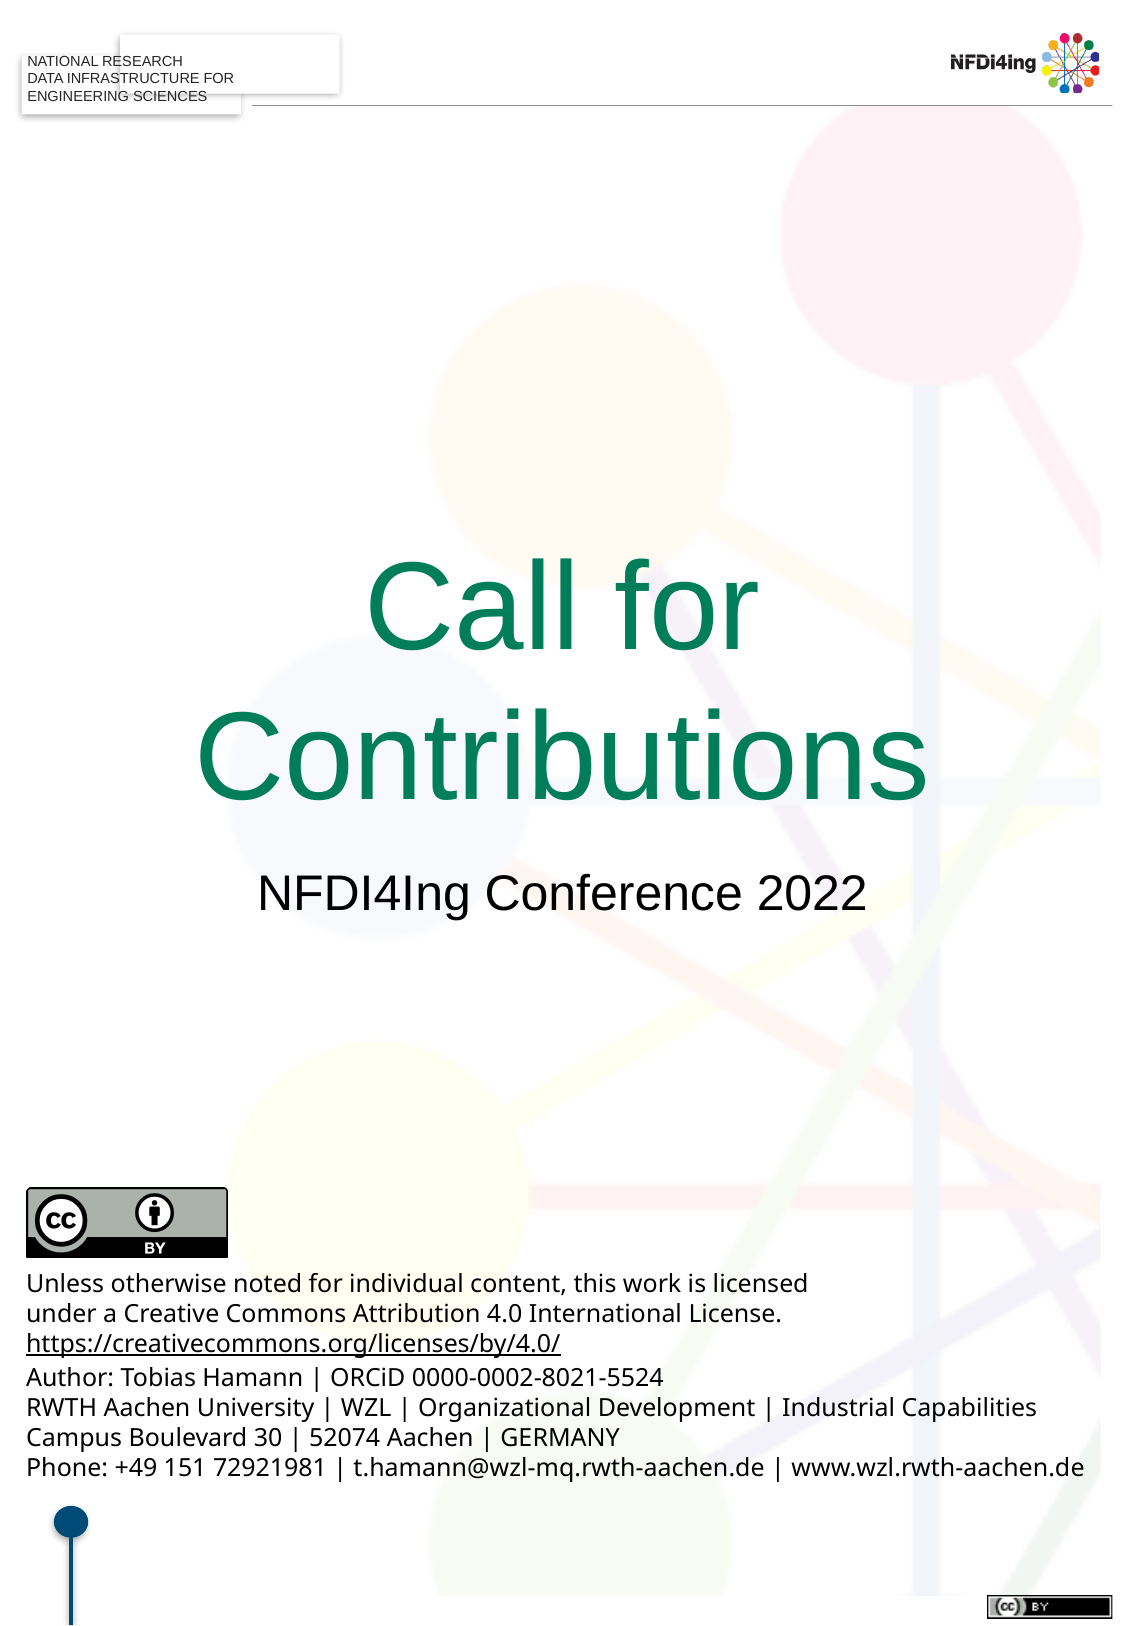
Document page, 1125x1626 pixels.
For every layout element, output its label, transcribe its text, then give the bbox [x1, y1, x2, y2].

subtitle NFDI4Ing Conference 2022 [140, 853, 985, 1246]
title Call for Contributions [140, 265, 985, 832]
picture [158, 1482, 1113, 1619]
text_box Unless otherwise noted for individual content, this work is licensed under a Creative Commons Attribution 4.0 International License. https://creativecommons.org/licenses/by/4.0/ Author: Tobias Hamann | ORCiD 0000-0002-8021-5524 RWTH Aachen University | WZL | Organizational Development | Industrial Capabilities Campus Boulevard 30 | 52074 Aachen | GERMANY Phone: +49 151 72921981 | t.hamann@wzl-mq.rwth-aachen.de | www.wzl.rwth-aachen.de [25, 1267, 1125, 1482]
picture [25, 106, 1101, 1267]
